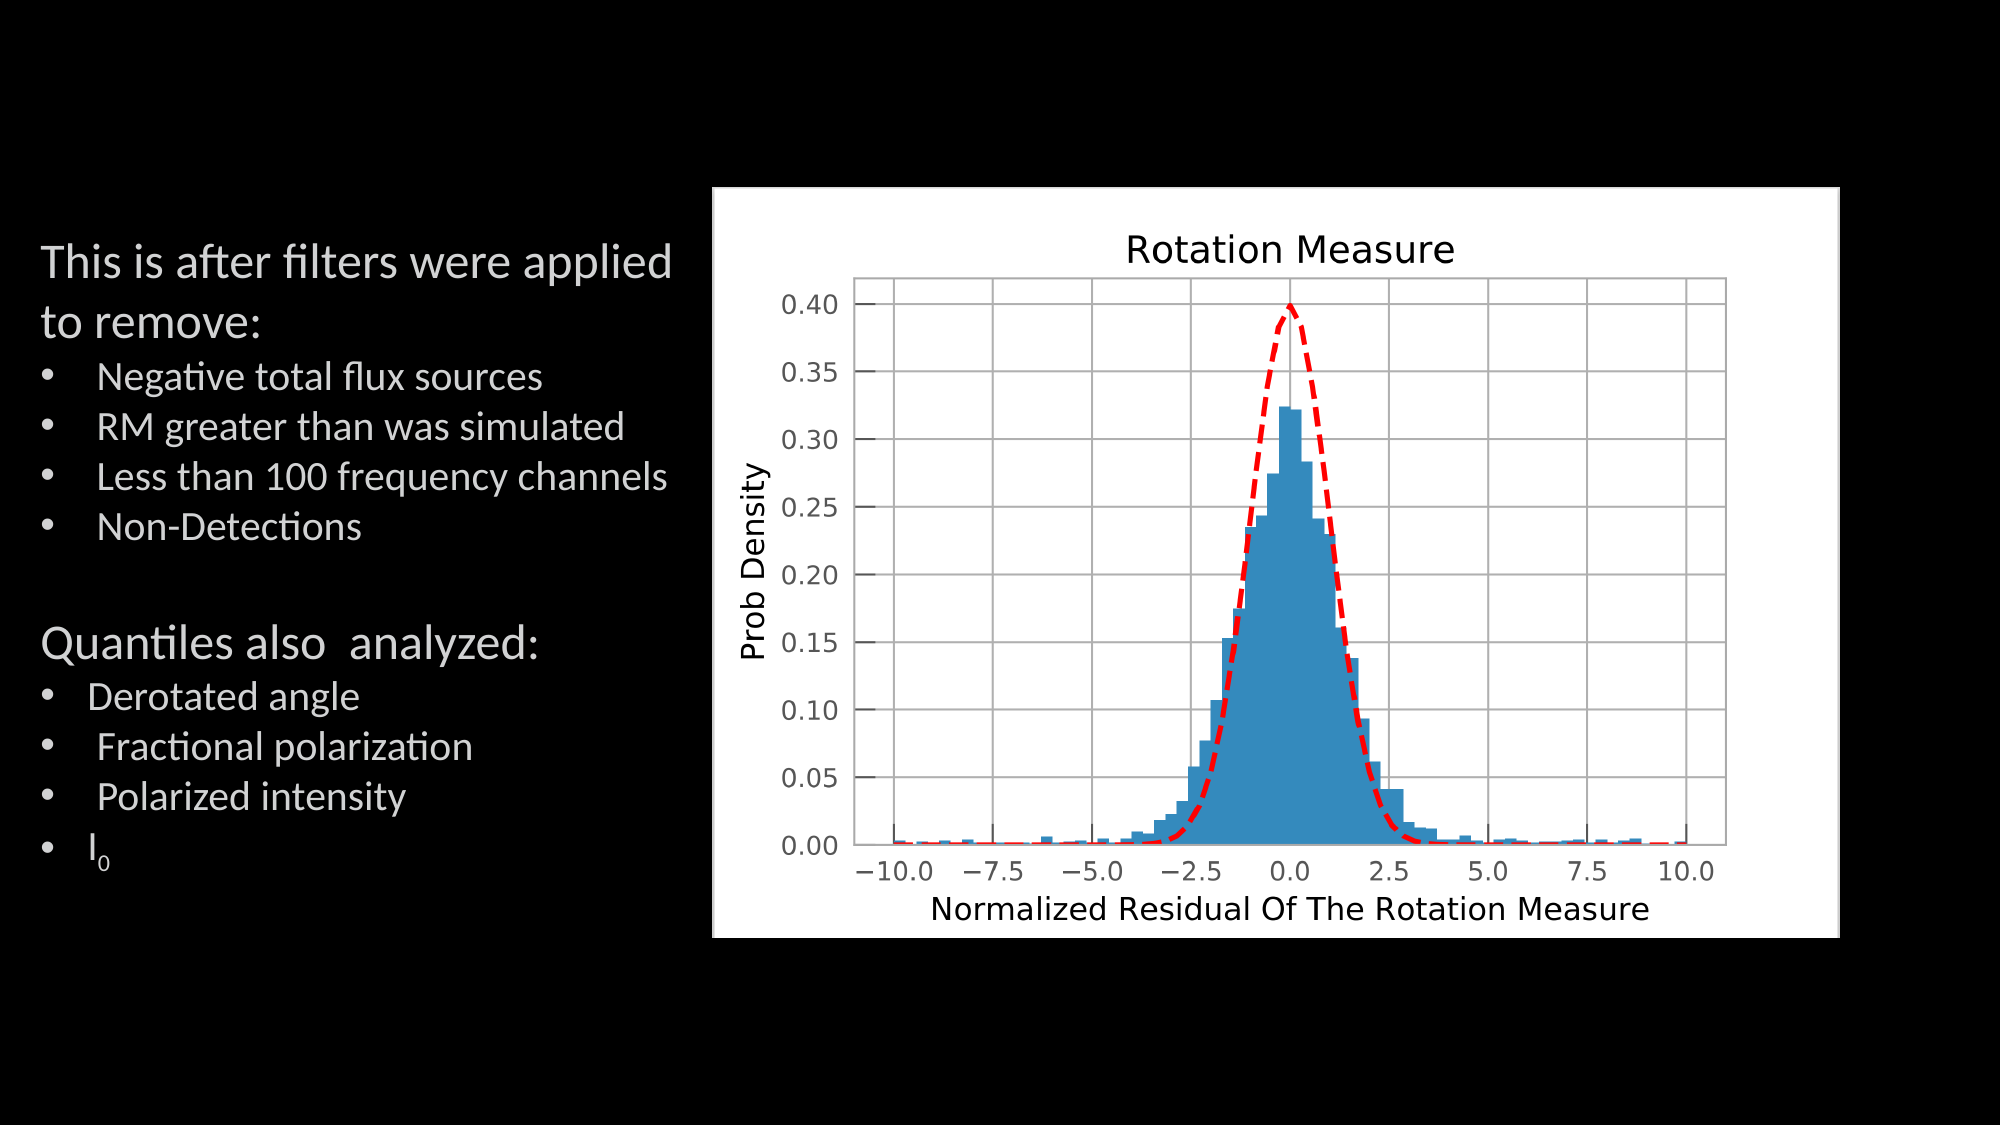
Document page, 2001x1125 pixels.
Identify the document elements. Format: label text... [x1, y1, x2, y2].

text_box This is after filters were applied to remove: Negative total flux sources RM greater than was simulated Less than 100 frequency channels Non-Detections Quantiles also analyzed: Derotated angle Fractional polarization Polarized intensity I0 [25, 221, 712, 884]
picture [712, 187, 1840, 938]
